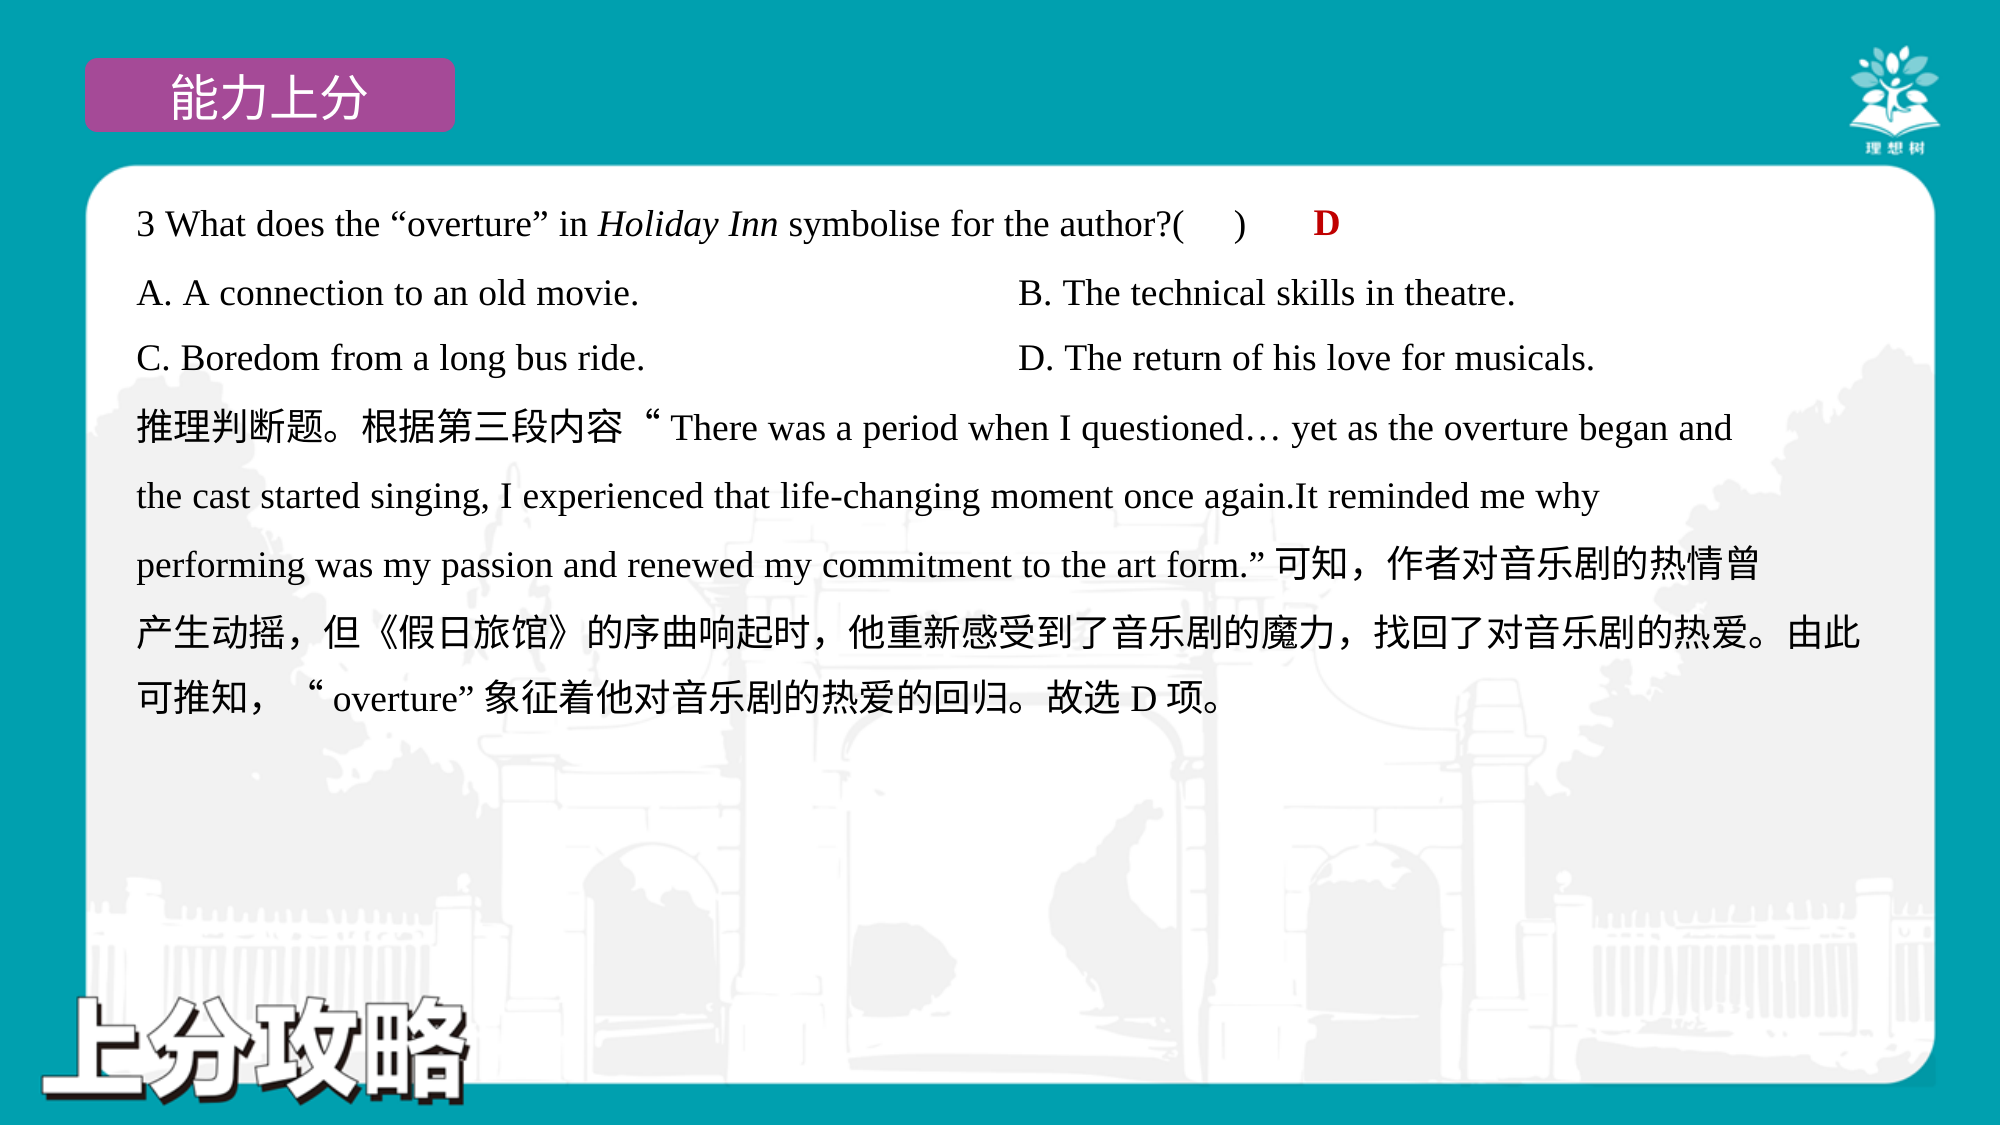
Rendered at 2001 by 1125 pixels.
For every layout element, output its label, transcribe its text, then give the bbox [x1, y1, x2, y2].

text_box D [1299, 176, 1355, 236]
picture [0, 0, 2000, 1125]
text_box 推理判断题。根据第三段内容“There was a period when I questioned… yet as the overture began and the cast started singing, I experienced that life-changing moment once again.It reminded me why performing was my passion and renewed my commitment to the art form.”可知，作者对音乐剧的热情曾 产生动摇，但《假日旅馆》的序曲响起时，他重新感受到了音乐剧的魔力，找回了对音乐剧的热爱。由此 可推知，“overture”象征着他对音乐剧的热爱的回归。故选D项。 [136, 379, 1865, 713]
text_box 3 What does the “overture” in Holiday Inn symbolise for the author?( ) [136, 176, 1865, 237]
text_box A. A connection to an old movie. B. The technical skills in theatre. C. Boredom from a long bus ride. D. The return of his love for musicals. [136, 244, 1865, 371]
